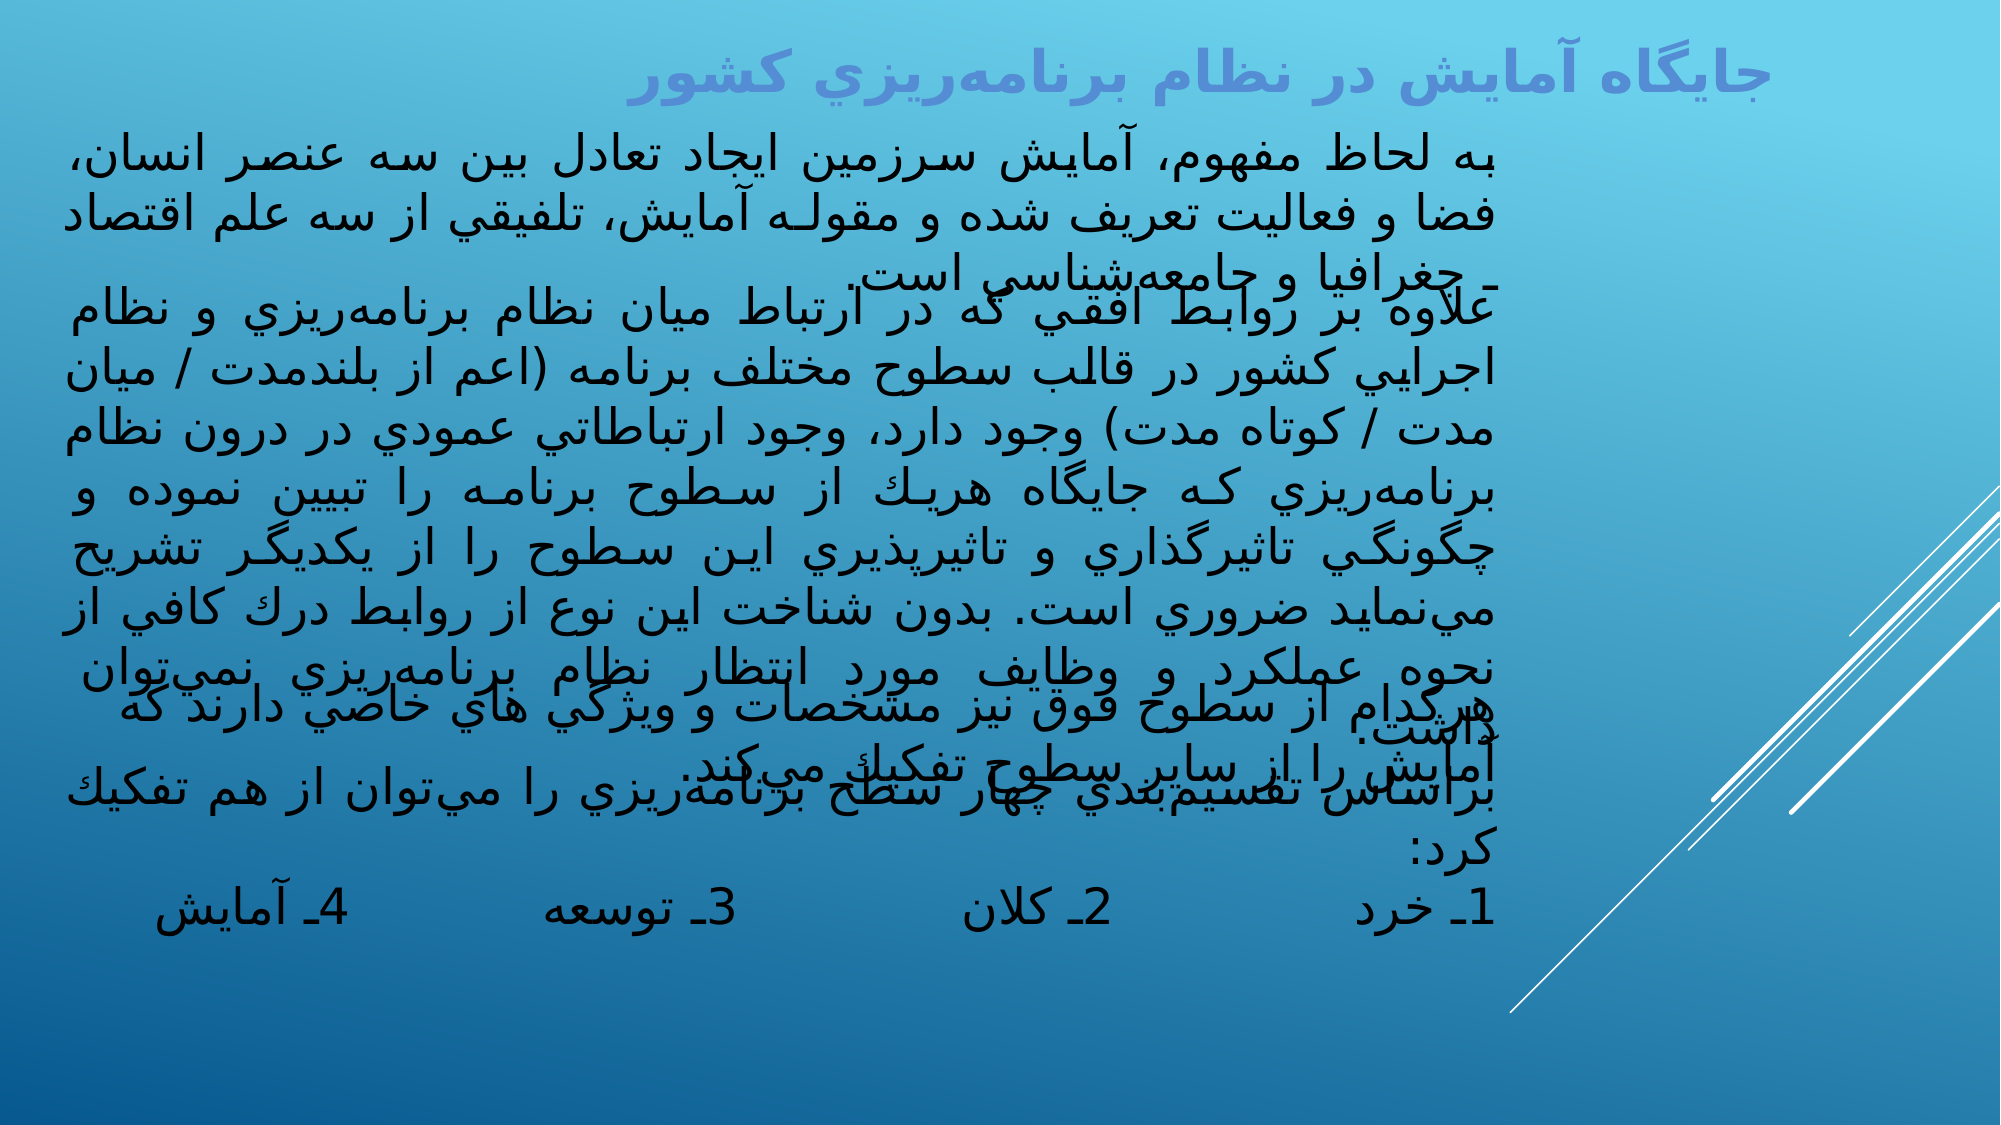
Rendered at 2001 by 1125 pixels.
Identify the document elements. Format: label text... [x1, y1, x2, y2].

text_box هركدام از سطوح فوق نيز مشخصات و ويژگي هاي خاصي دارند كه آمايش را از ساير سطوح تفكيك مي‌كند. [103, 664, 1513, 799]
text_box جايگاه آمايش در نظام برنامه‌ريزي كشور [615, 27, 1791, 112]
text_box علاوه بر روابط افقي كه در ارتباط ميان نظام برنامه‌ريزي و نظام اجرايي كشور در قالب سطوح مختلف برنامه (اعم از بلندمدت / ميان مدت / كوتاه مدت) وجود دارد، وجود ارتباطاتي عمودي در درون نظام برنامه‌ريزي كه جايگاه هريك از سطوح برنامه را تبيين نموده و چگونگي تاثيرگذاري و تاثيرپذيري اين سطوح را از يكديگر تشريح مي‌نمايد ضروري است. بدون شناخت اين نوع از روابط درك كافي از نحوه عملكرد و وظايف مورد انتظار نظام برنامه‌ريزي نمي‌توان داشت. براساس تقسيم‌بندي چهار سطح برنامه‌ريزي را مي‌توان از هم تفكيك كرد: 1ـ خرد 2ـ كلان 3ـ توسعه 4ـ آمايش [48, 267, 1513, 943]
text_box به لحاظ مفهوم، آمايش سرزمين ايجاد تعادل بين سه عنصر انسان، فضا و فعاليت تعريف شده و مقولـه آمايش، تلفيقي از سه علم اقتصاد ـ جغرافيا و جامعه‌شناسي است. [48, 113, 1513, 267]
